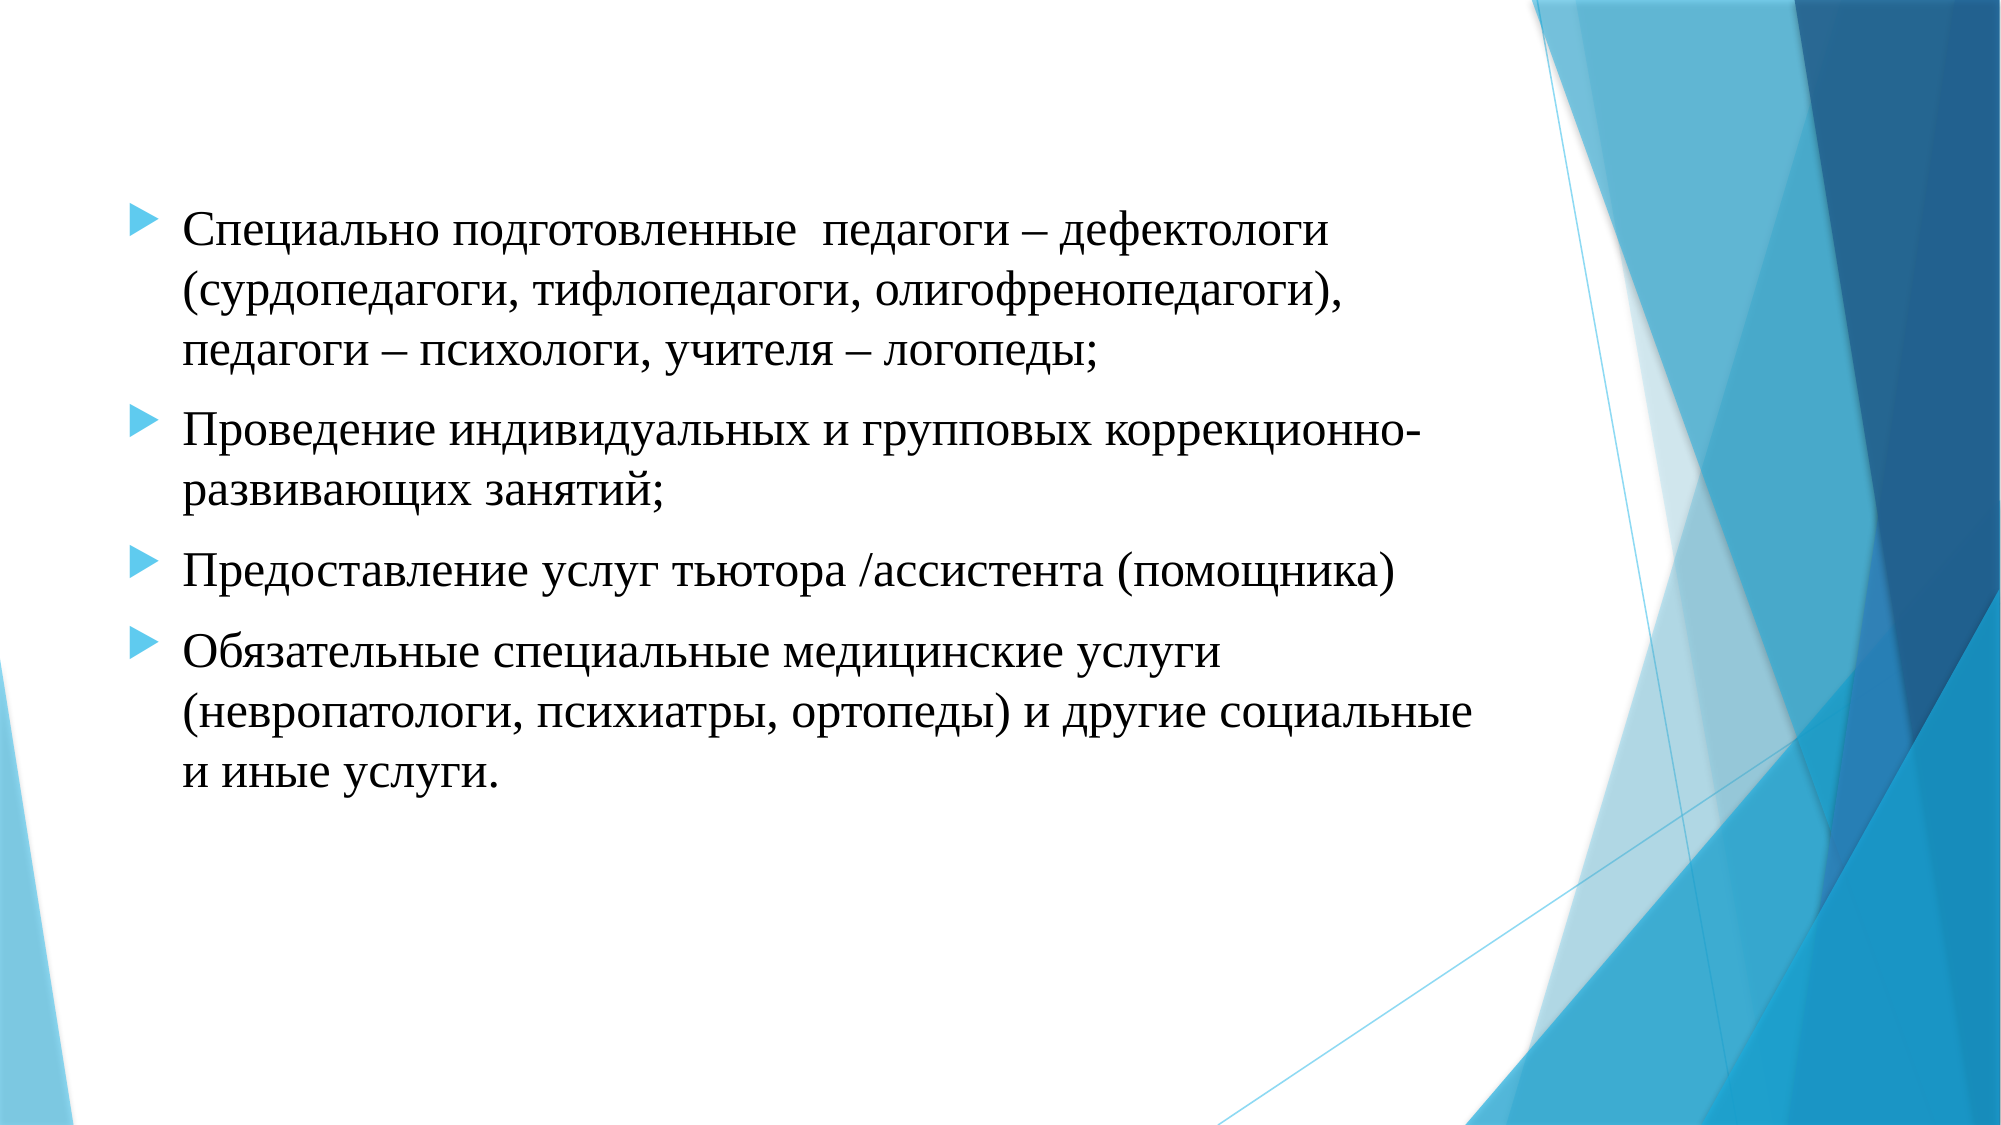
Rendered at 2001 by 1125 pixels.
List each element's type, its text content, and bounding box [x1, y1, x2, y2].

list Специально подготовленные педагоги – дефектологи (сурдопедагоги, тифлопедагоги, олигофренопедагоги), педагоги – психологи, учителя – логопеды; Проведение индивидуальных и групповых коррекционно- развивающих занятий; Предоставление услуг тьютора /ассистента (помощника) Обязательные специальные медицинские услуги (невропатологи, психиатры, ортопеды) и другие социальные и иные услуги. [111, 187, 1522, 992]
